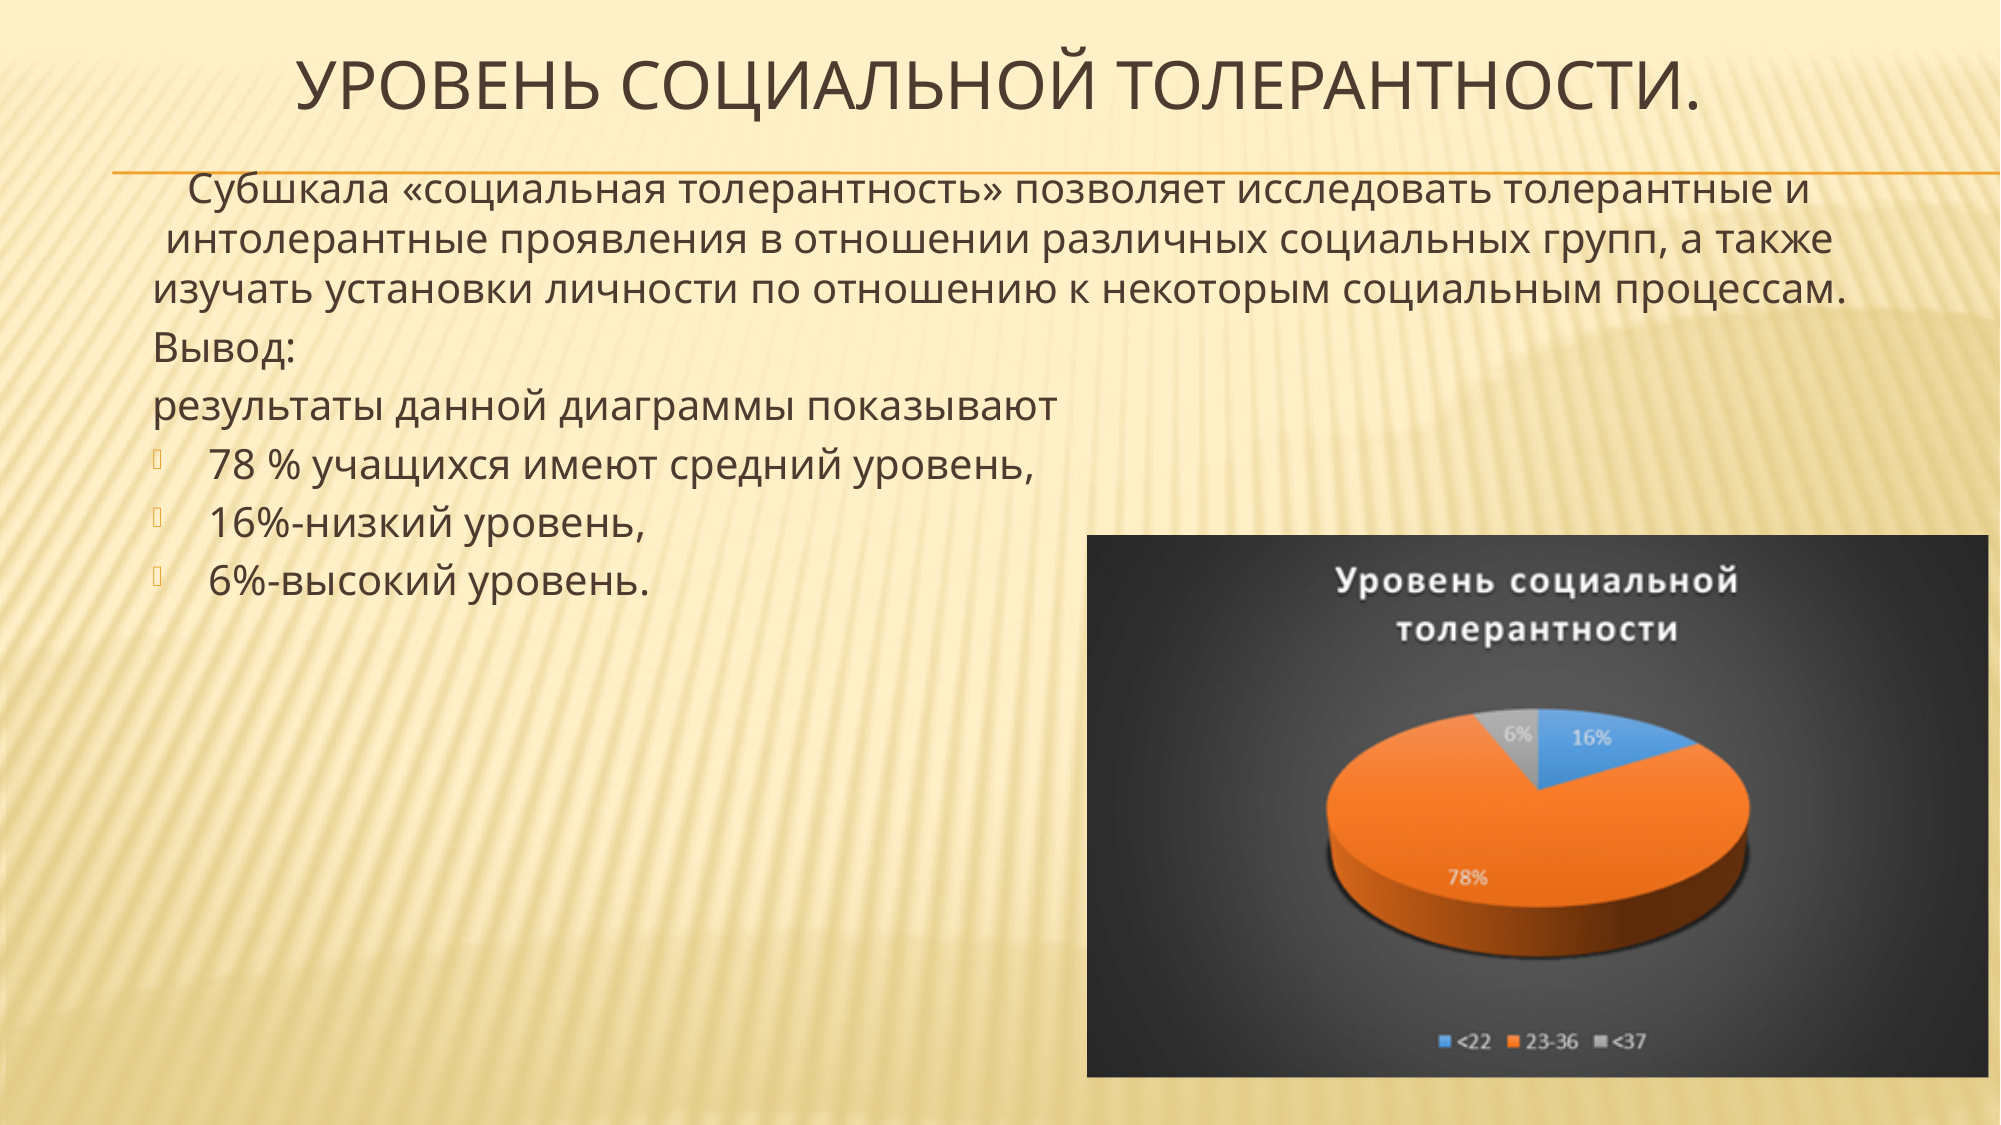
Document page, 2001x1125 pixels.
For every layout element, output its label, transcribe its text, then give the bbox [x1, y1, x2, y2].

list Субшкала «социальная толерантность» позволяет исследовать толерантные и интолерантные проявления в отношении различных социальных групп, а также изучать установки личности по отношению к некоторым социальным процессам. Вывод: результаты данной диаграммы показывают 78 % учащихся имеют средний уровень, 16%-низкий уровень, 6%-высокий уровень. [137, 154, 1863, 869]
picture [1086, 534, 1991, 1080]
title Уровень социальной толерантности. [137, 19, 1863, 154]
